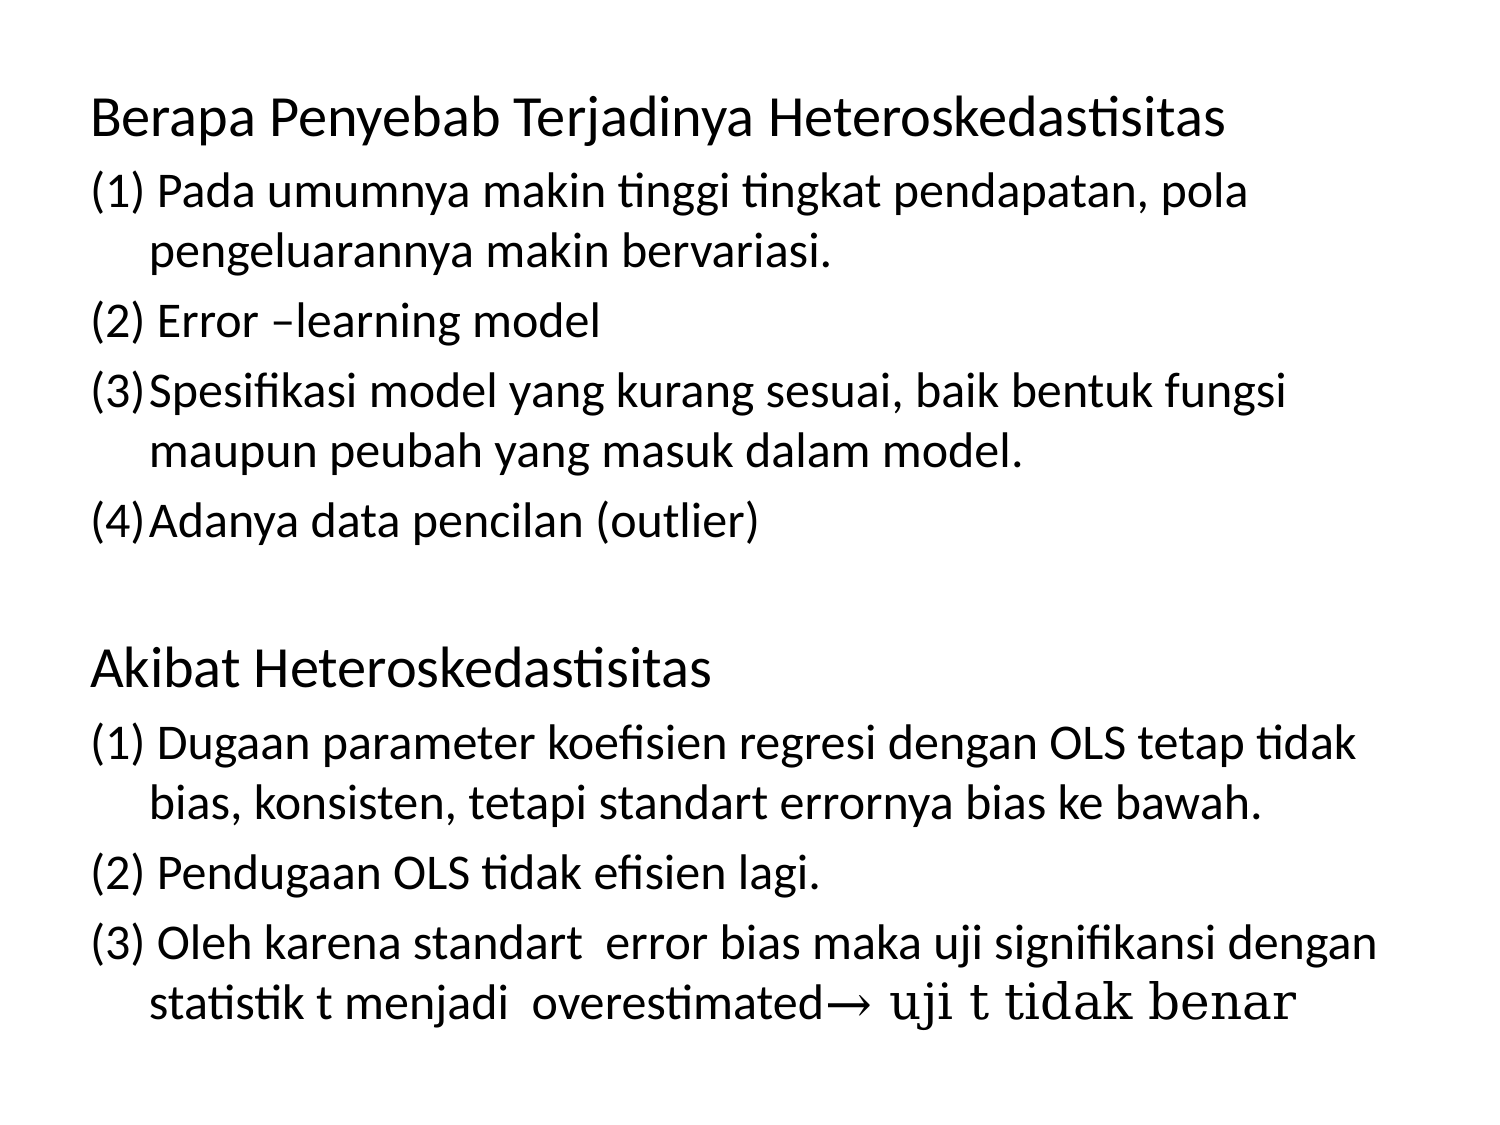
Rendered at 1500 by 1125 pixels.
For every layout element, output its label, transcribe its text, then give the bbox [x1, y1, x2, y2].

list Berapa Penyebab Terjadinya Heteroskedastisitas (1) Pada umumnya makin tinggi tingkat pendapatan, pola pengeluarannya makin bervariasi. (2) Error –learning model Spesifikasi model yang kurang sesuai, baik bentuk fungsi maupun peubah yang masuk dalam model. Adanya data pencilan (outlier) Akibat Heteroskedastisitas (1) Dugaan parameter koefisien regresi dengan OLS tetap tidak bias, konsisten, tetapi standart errornya bias ke bawah. (2) Pendugaan OLS tidak efisien lagi. (3) Oleh karena standart error bias maka uji signifikansi dengan statistik t menjadi overestimated→ uji t tidak benar [75, 70, 1425, 1067]
